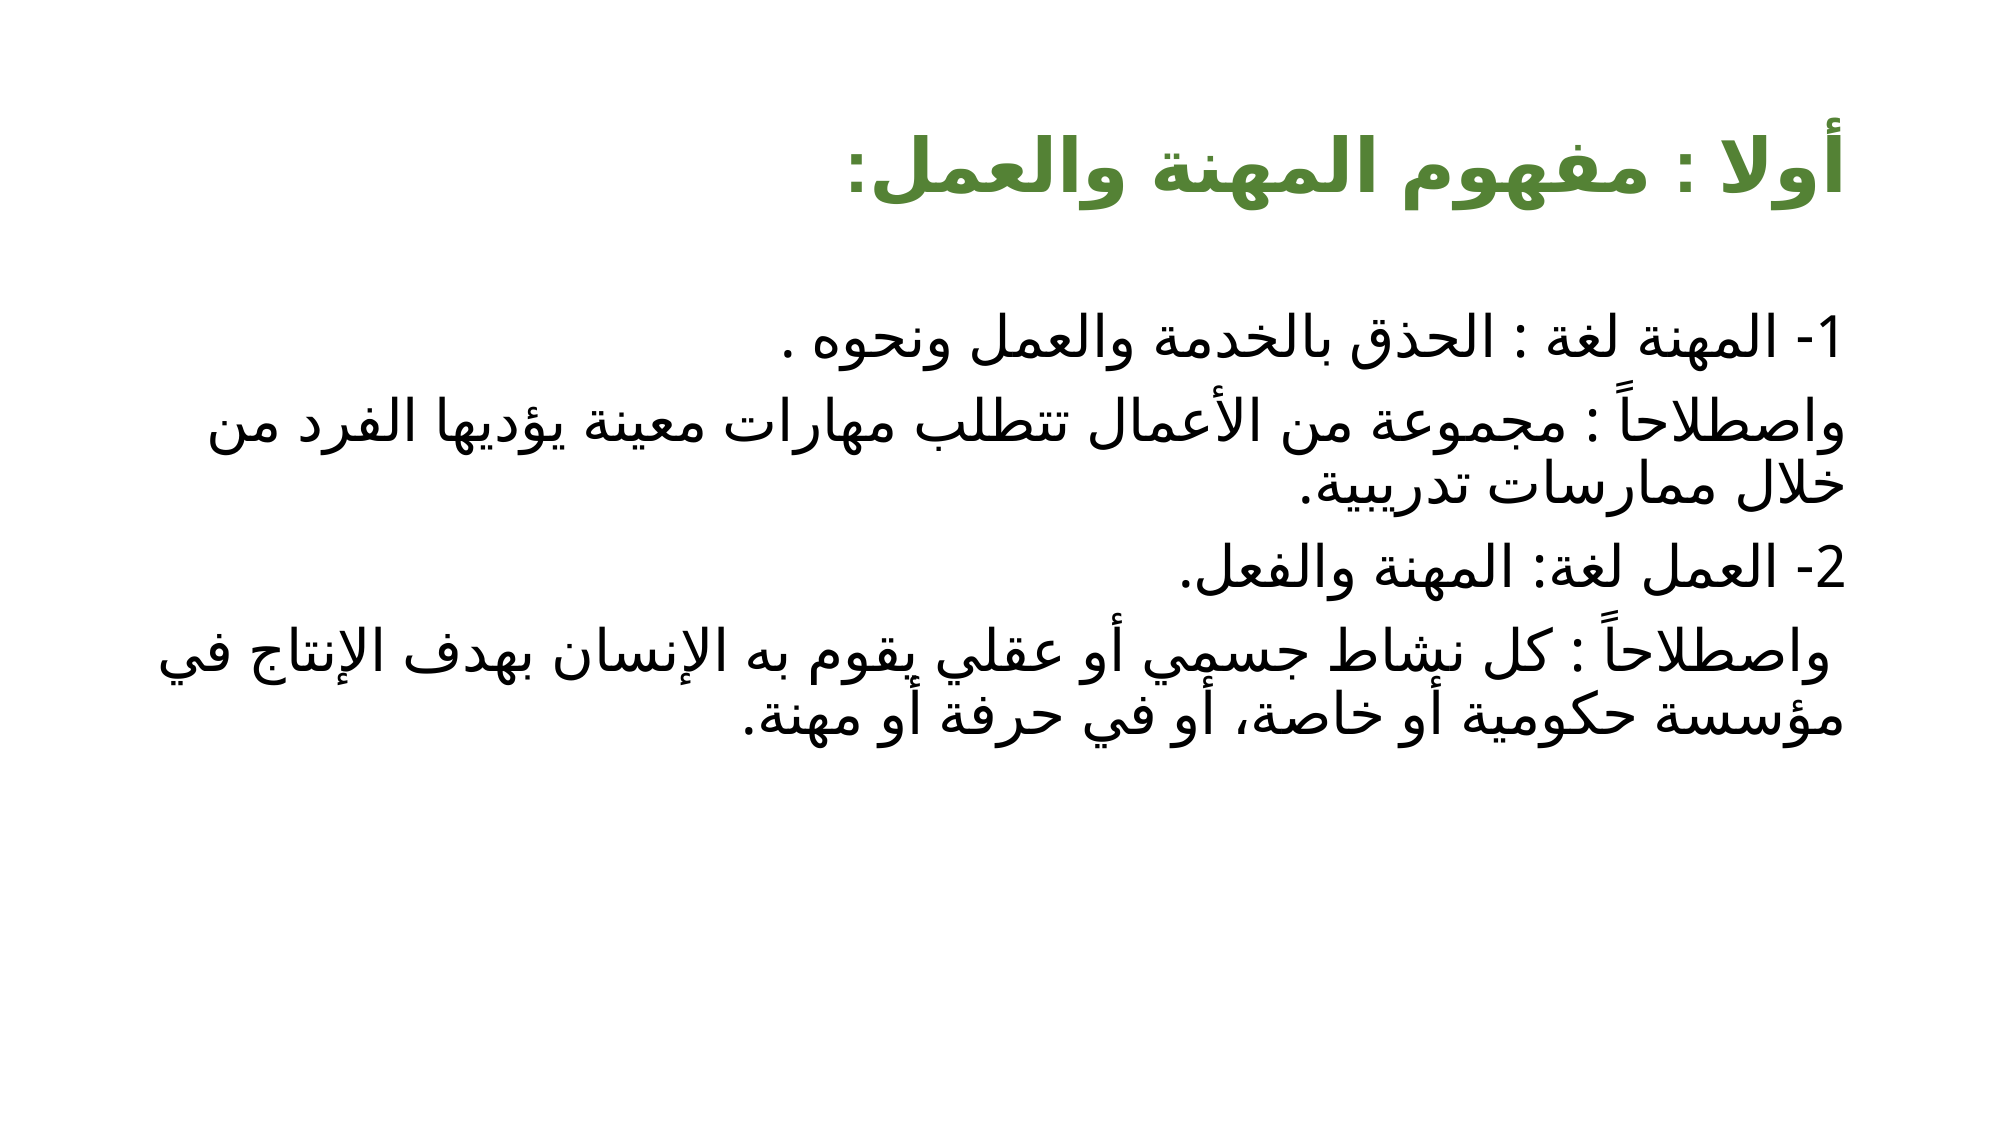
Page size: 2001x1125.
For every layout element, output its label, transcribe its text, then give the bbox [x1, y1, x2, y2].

title أولا : مفهوم المهنة والعمل: [137, 59, 1863, 278]
list 1- المهنة لغة : الحذق بالخدمة والعمل ونحوه . واصطلاحاً : مجموعة من الأعمال تتطلب مهارات معينة يؤديها الفرد من خلال ممارسات تدريبية. 2- العمل لغة: المهنة والفعل. واصطلاحاً : كل نشاط جسمي أو عقلي يقوم به الإنسان بهدف الإنتاج في مؤسسة حكومية أو خاصة، أو في حرفة أو مهنة. [137, 299, 1863, 1014]
